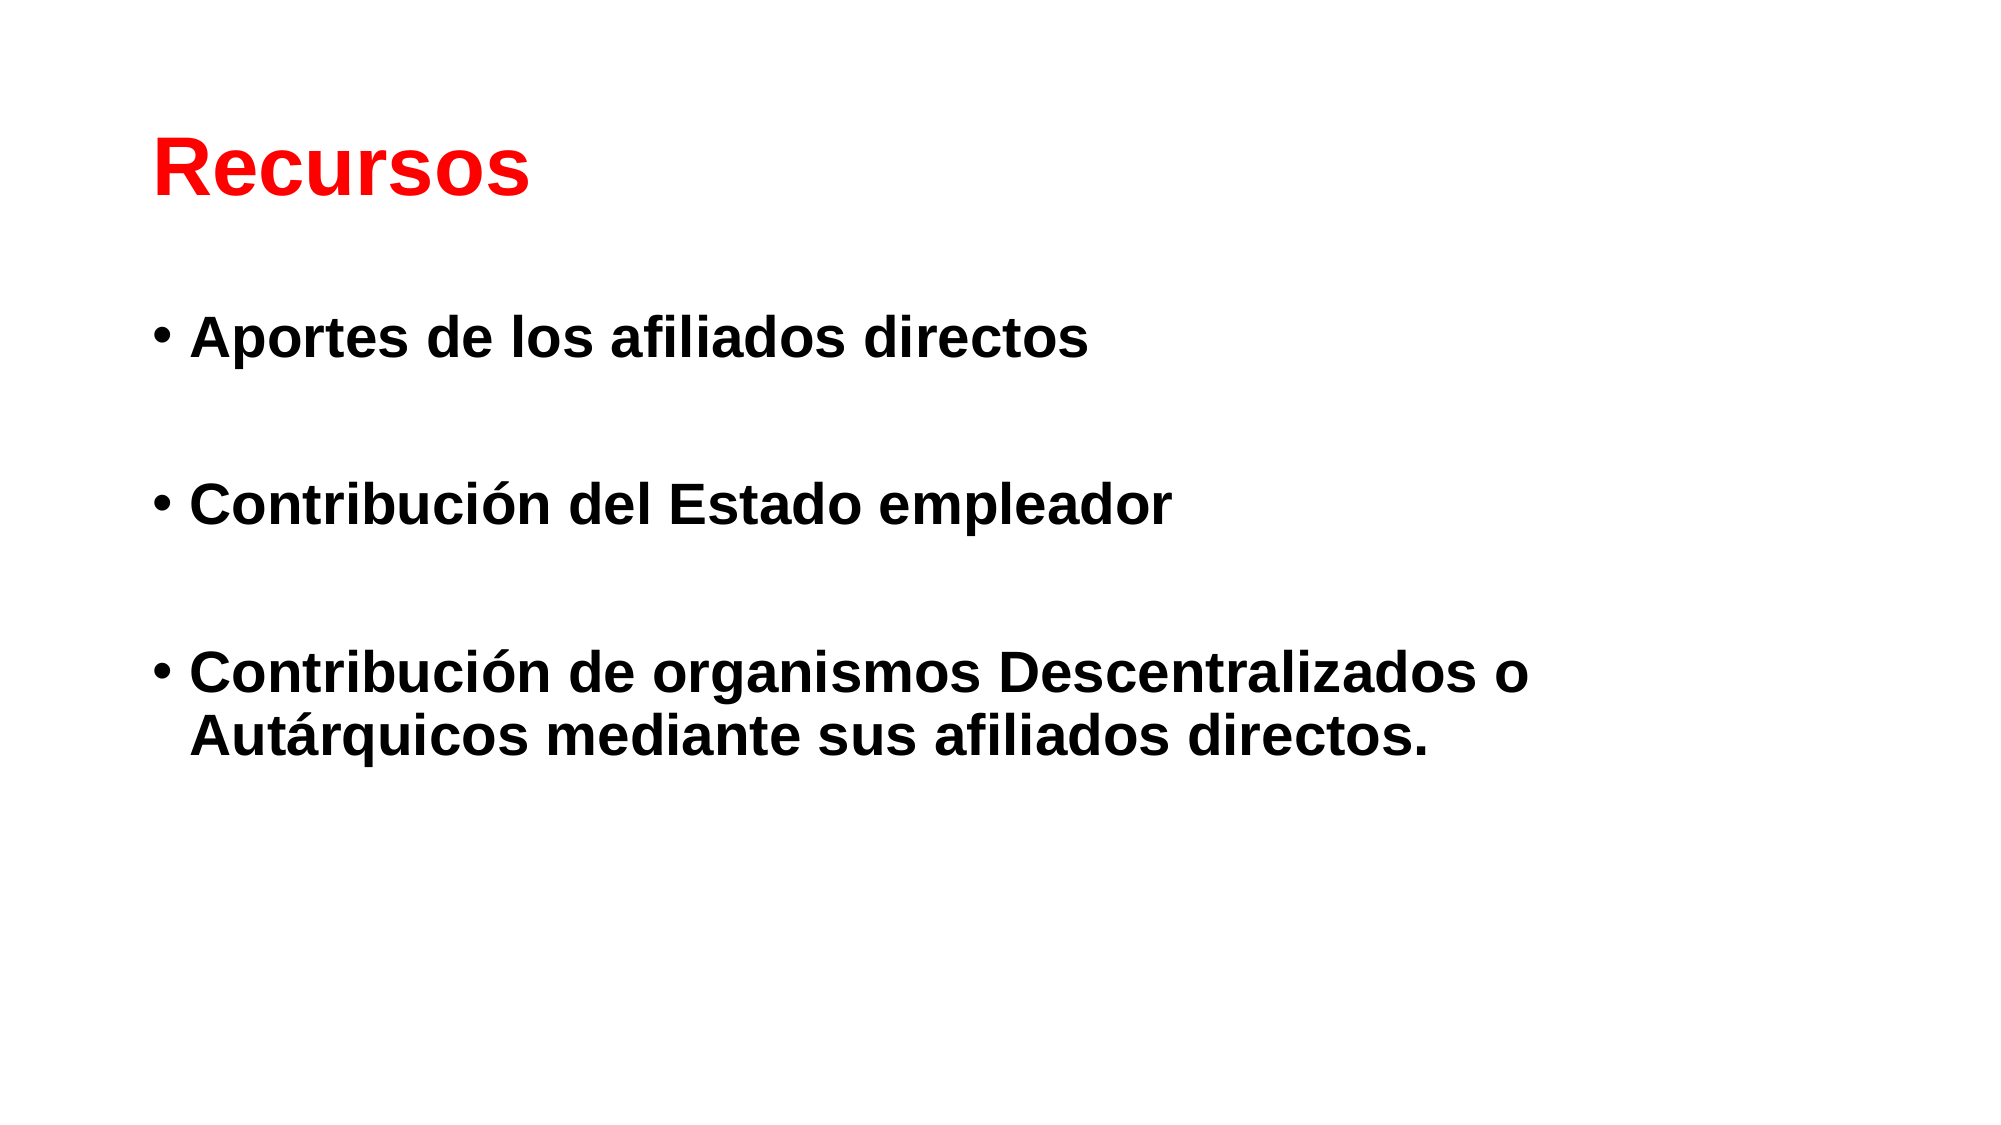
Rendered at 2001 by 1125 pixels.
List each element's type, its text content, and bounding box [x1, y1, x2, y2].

title Recursos [137, 59, 1863, 278]
list Aportes de los afiliados directos Contribución del Estado empleador Contribución de organismos Descentralizados o Autárquicos mediante sus afiliados directos. [137, 299, 1863, 1014]
